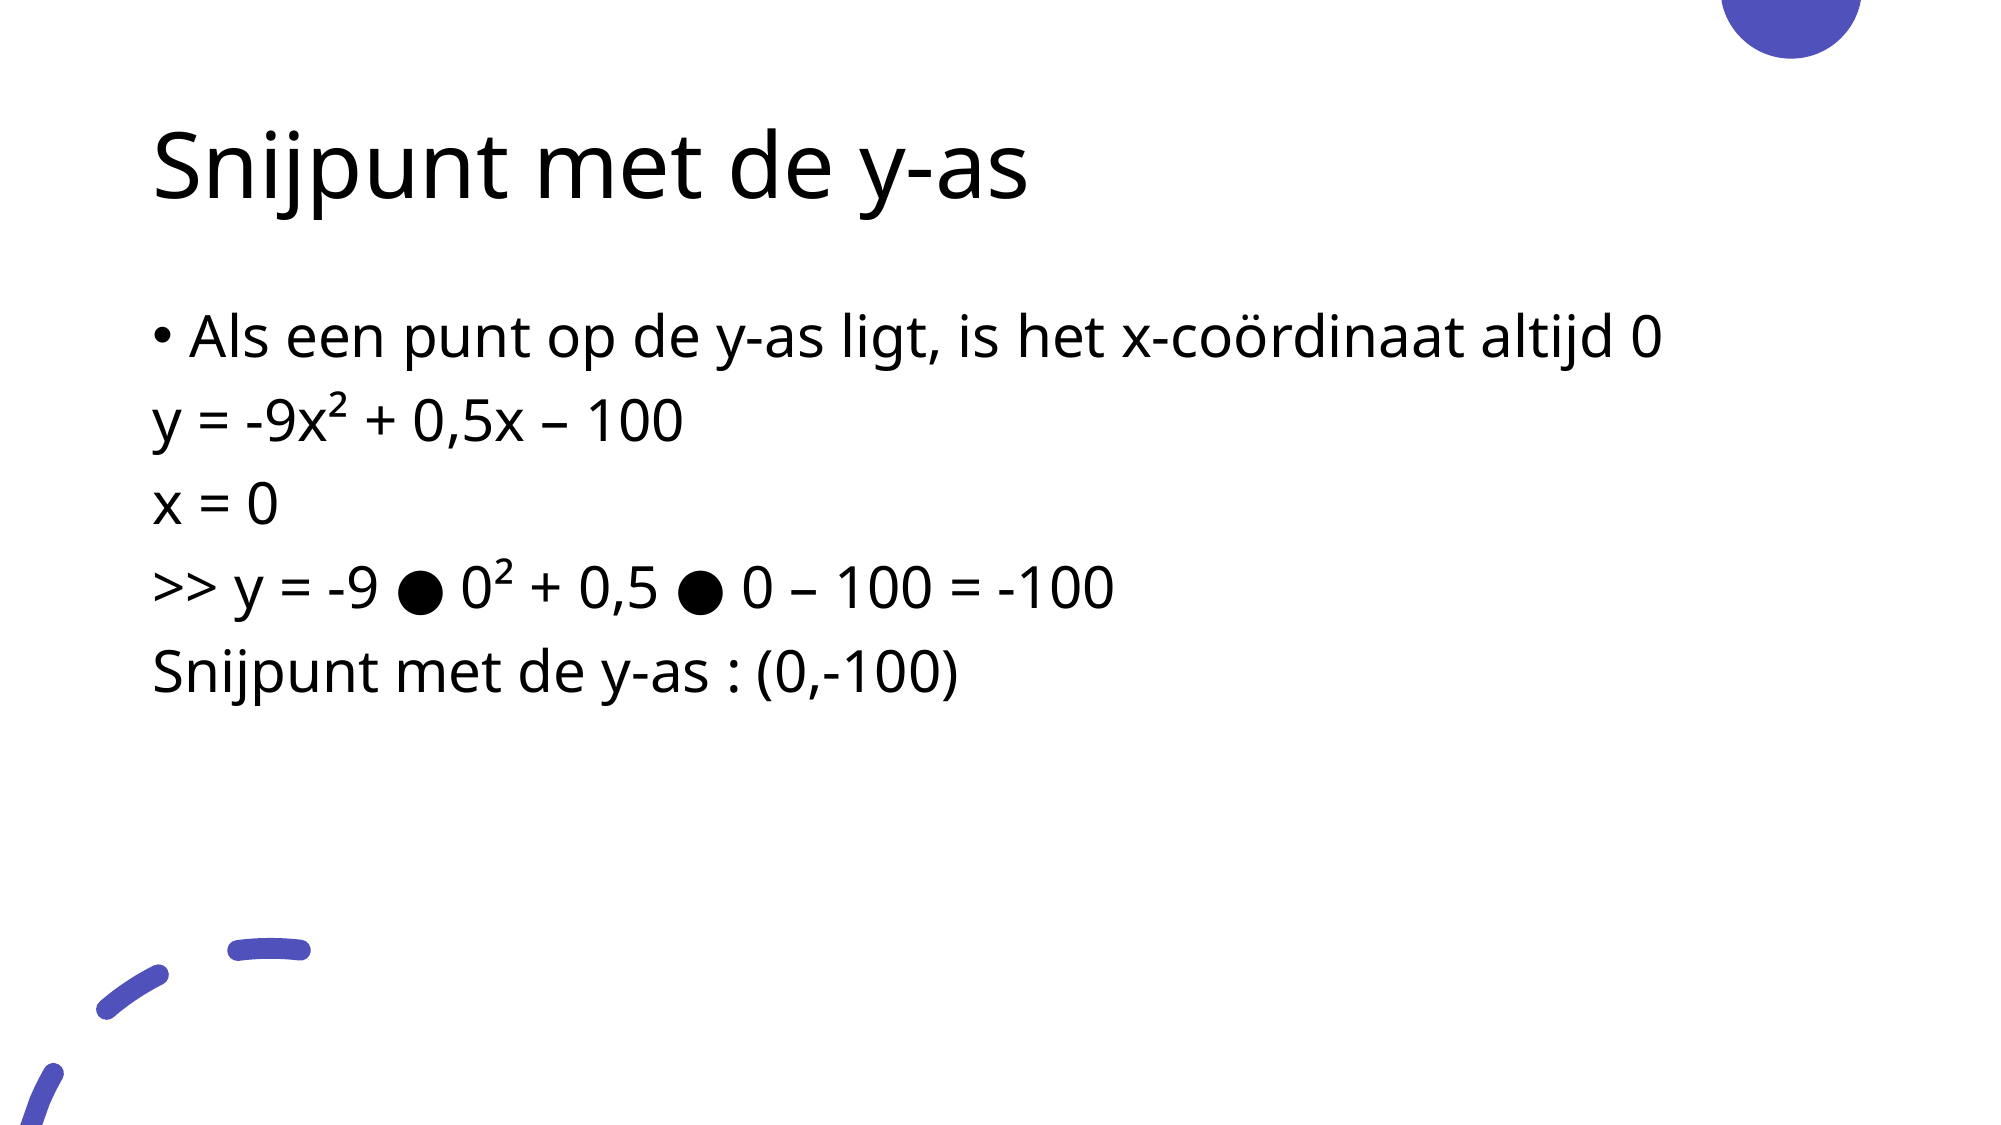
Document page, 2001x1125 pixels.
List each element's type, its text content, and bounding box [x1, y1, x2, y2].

title Snijpunt met de y-as [137, 59, 1863, 278]
list Als een punt op de y-as ligt, is het x-coördinaat altijd 0 y = -9x² + 0,5x – 100 x = 0 >> y = -9 ● 0² + 0,5 ● 0 – 100 = -100 Snijpunt met de y-as : (0,-100) [137, 299, 1863, 933]
